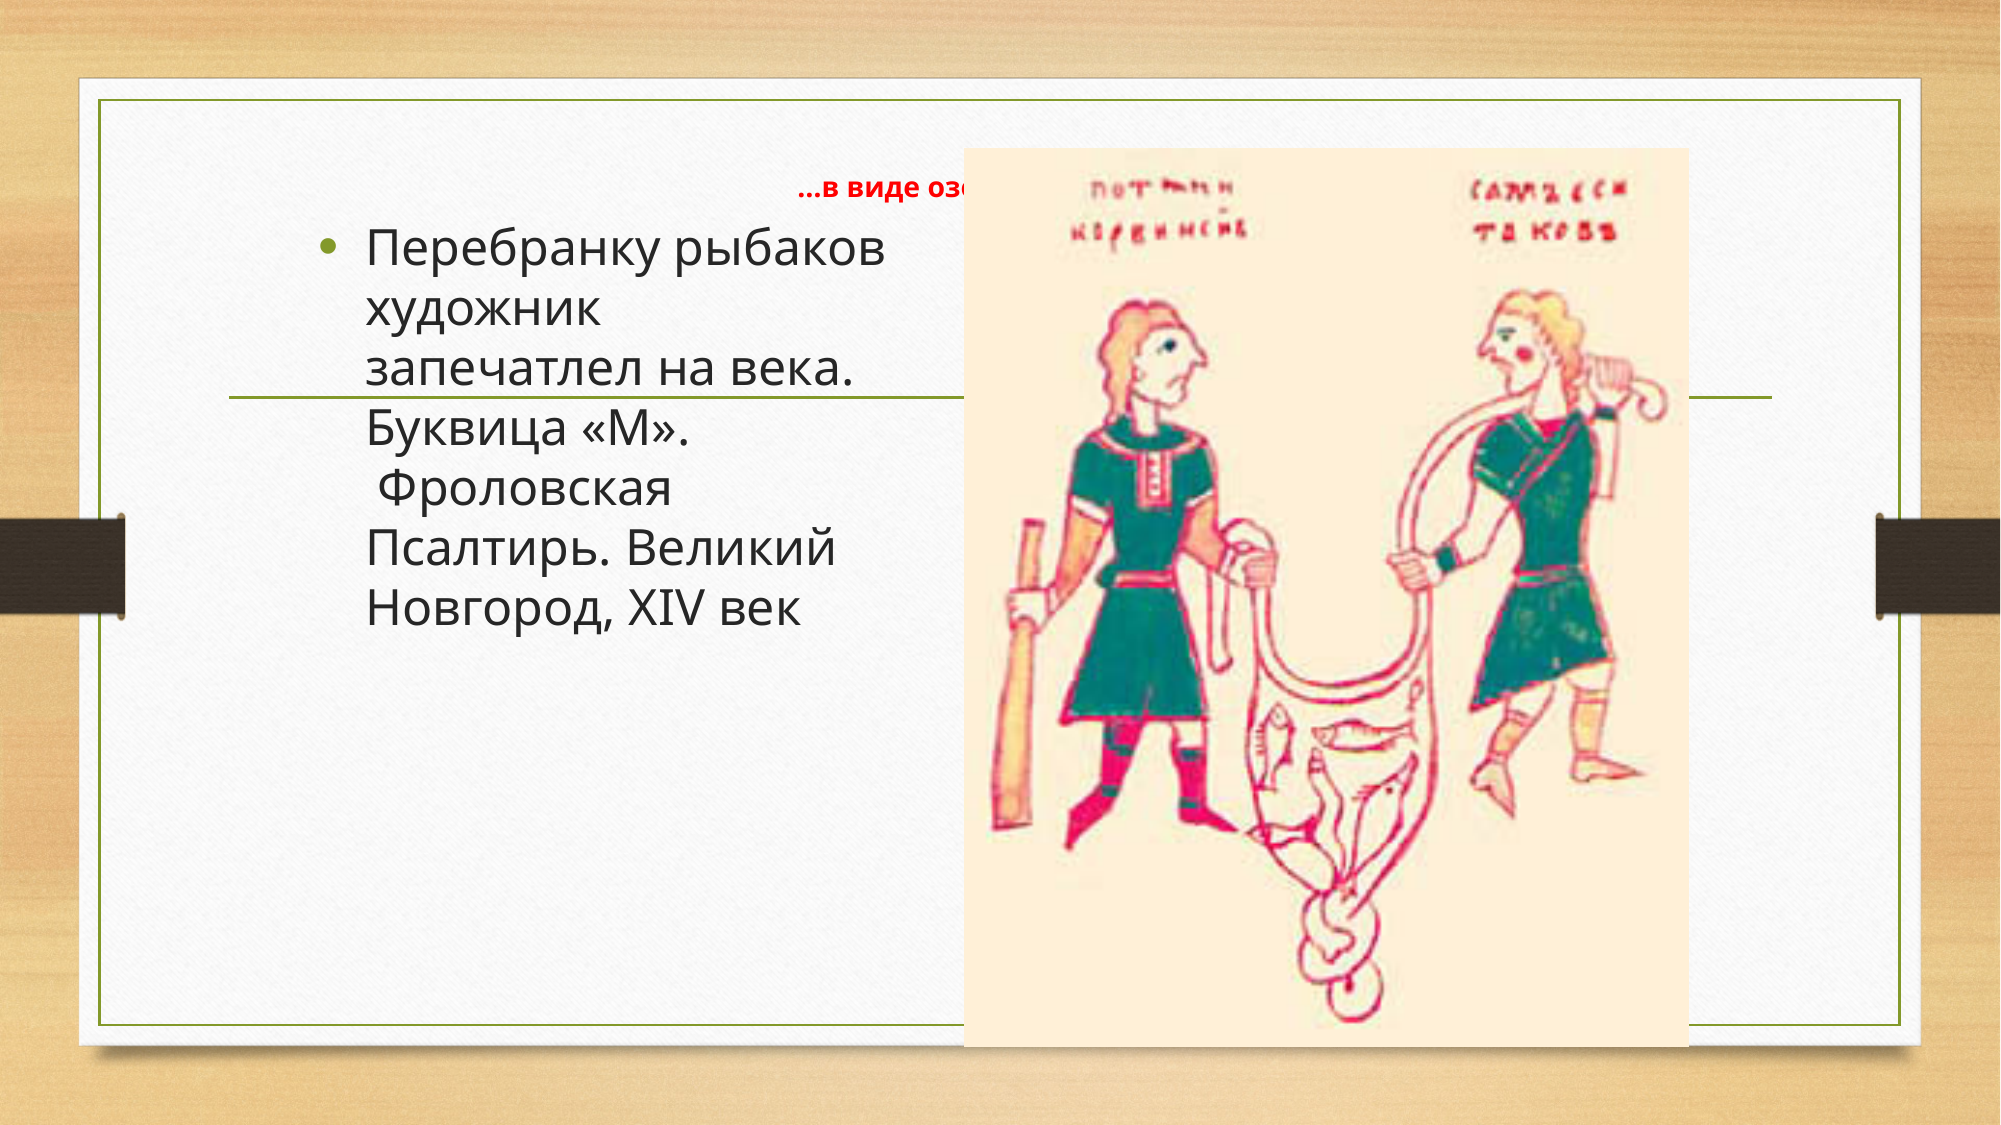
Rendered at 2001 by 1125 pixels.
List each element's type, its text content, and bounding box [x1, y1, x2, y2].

picture [0, 0, 2001, 1125]
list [964, 148, 1689, 1047]
list Перебранку рыбаков художник запечатлел на века. Буквица «М». Фроловская Псалтирь. Великий Новгород, XIV век [303, 208, 930, 1000]
title …в виде озорной буквицы. . [314, 160, 964, 294]
